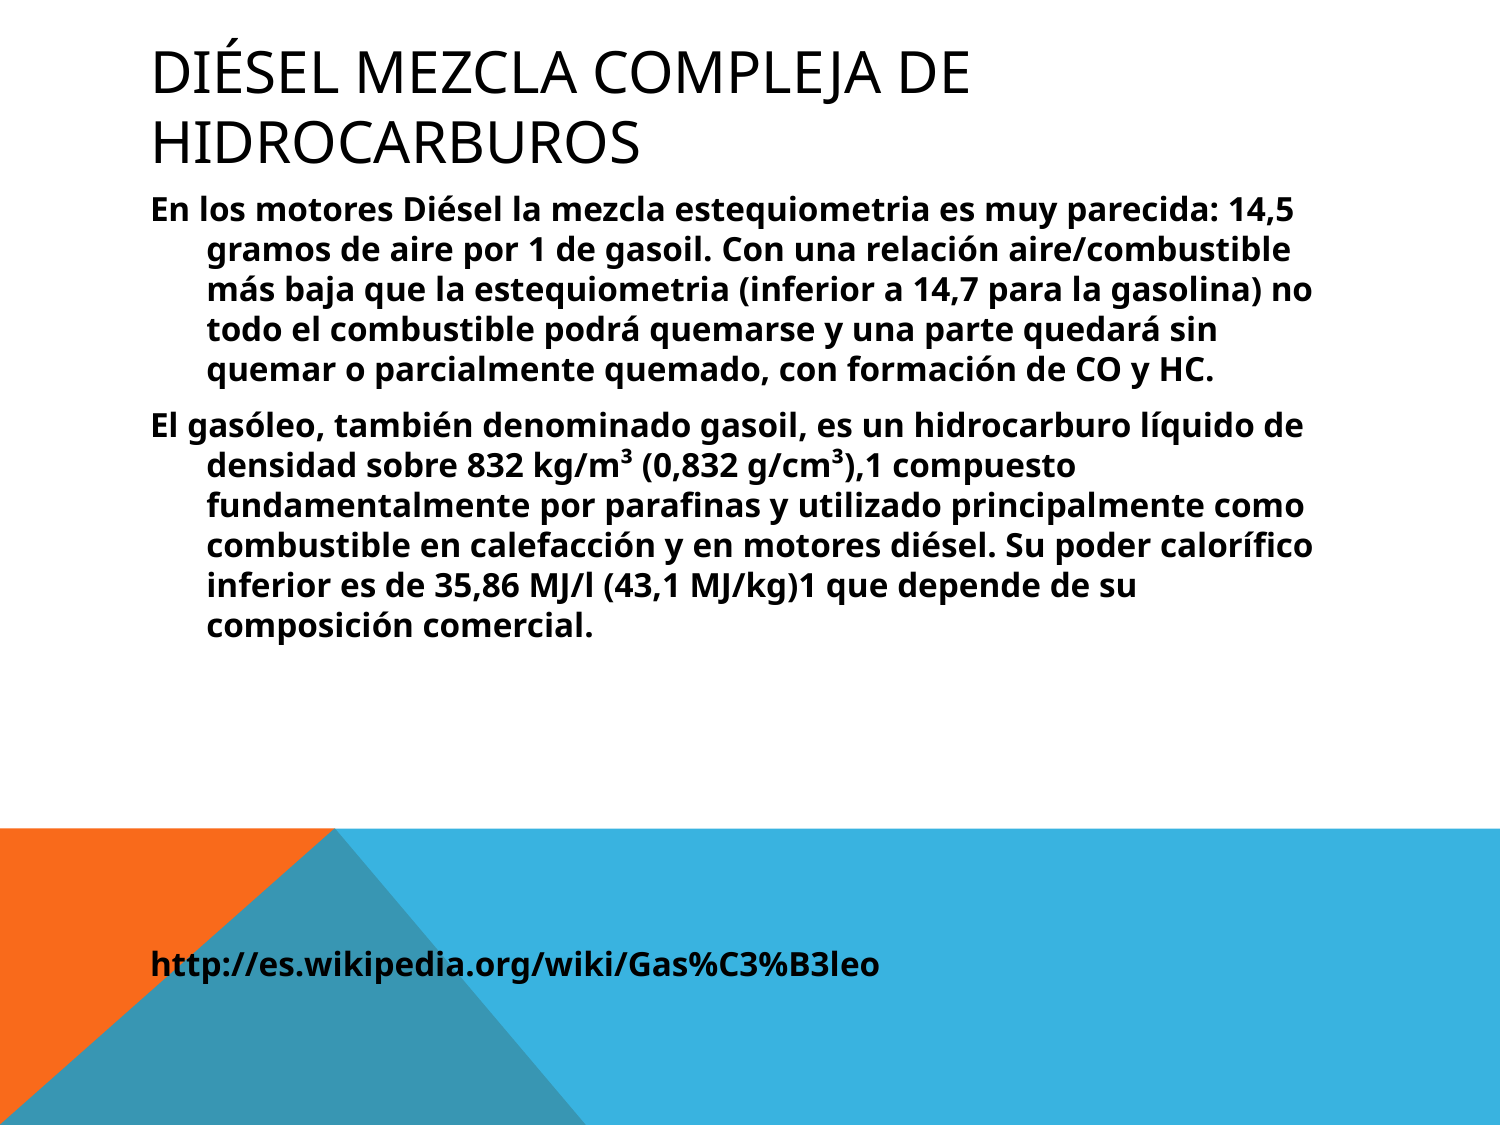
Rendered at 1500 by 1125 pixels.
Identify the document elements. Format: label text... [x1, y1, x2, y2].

list En los motores Diésel la mezcla estequiometria es muy parecida: 14,5 gramos de aire por 1 de gasoil. Con una relación aire/combustible más baja que la estequiometria (inferior a 14,7 para la gasolina) no todo el combustible podrá quemarse y una parte quedará sin quemar o parcialmente quemado, con formación de CO y HC. El gasóleo, también denominado gasoil, es un hidrocarburo líquido de densidad sobre 832 kg/m³ (0,832 g/cm³),1 compuesto fundamentalmente por parafinas y utilizado principalmente como combustible en calefacción y en motores diésel. Su poder calorífico inferior es de 35,86 MJ/l (43,1 MJ/kg)1 que depende de su composición comercial. http://es.wikipedia.org/wiki/Gas%C3%B3leo [135, 180, 1369, 1083]
title Diésel mezcla compleja de hidrocarburos [135, 60, 1447, 150]
